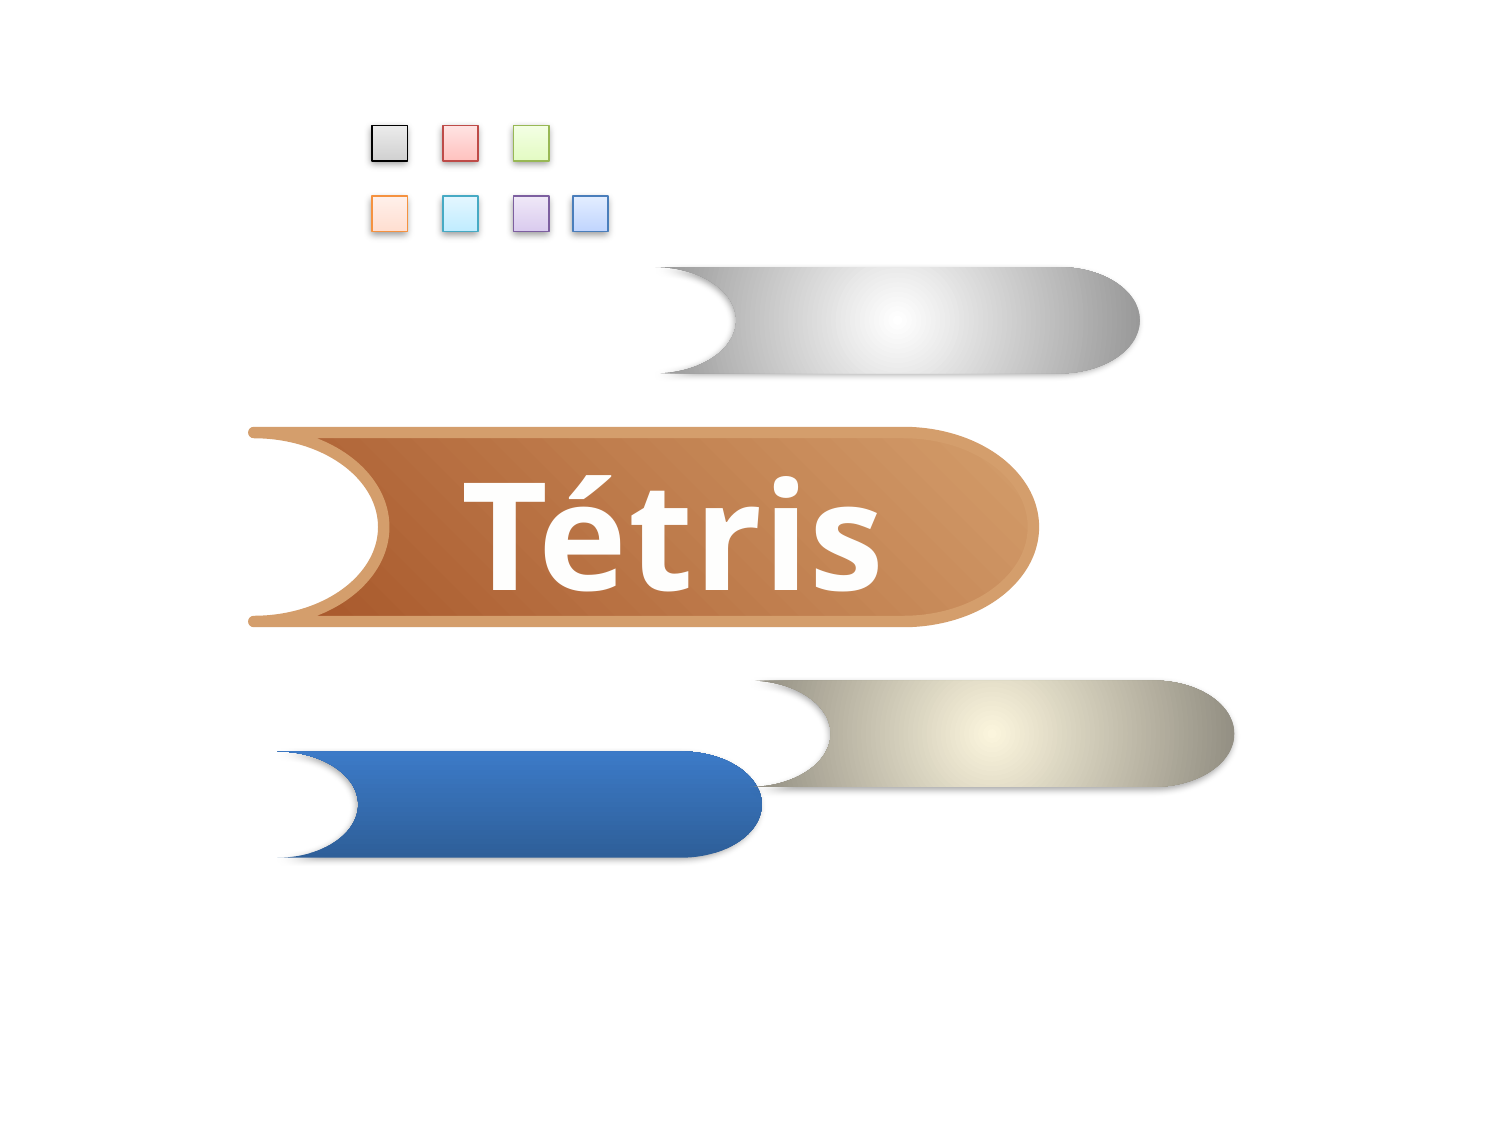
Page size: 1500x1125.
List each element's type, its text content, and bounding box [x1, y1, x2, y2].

text_box [513, 195, 550, 232]
text_box [371, 125, 408, 162]
text_box [442, 125, 479, 162]
text_box [572, 195, 609, 232]
text_box [513, 125, 550, 162]
text_box [371, 195, 408, 232]
text_box [277, 751, 762, 858]
text_box [749, 680, 1235, 787]
text_box [939, 433, 1036, 621]
text_box [655, 267, 1140, 374]
text_box [251, 430, 928, 624]
text_box Tétris [407, 432, 939, 628]
text_box [442, 195, 479, 232]
